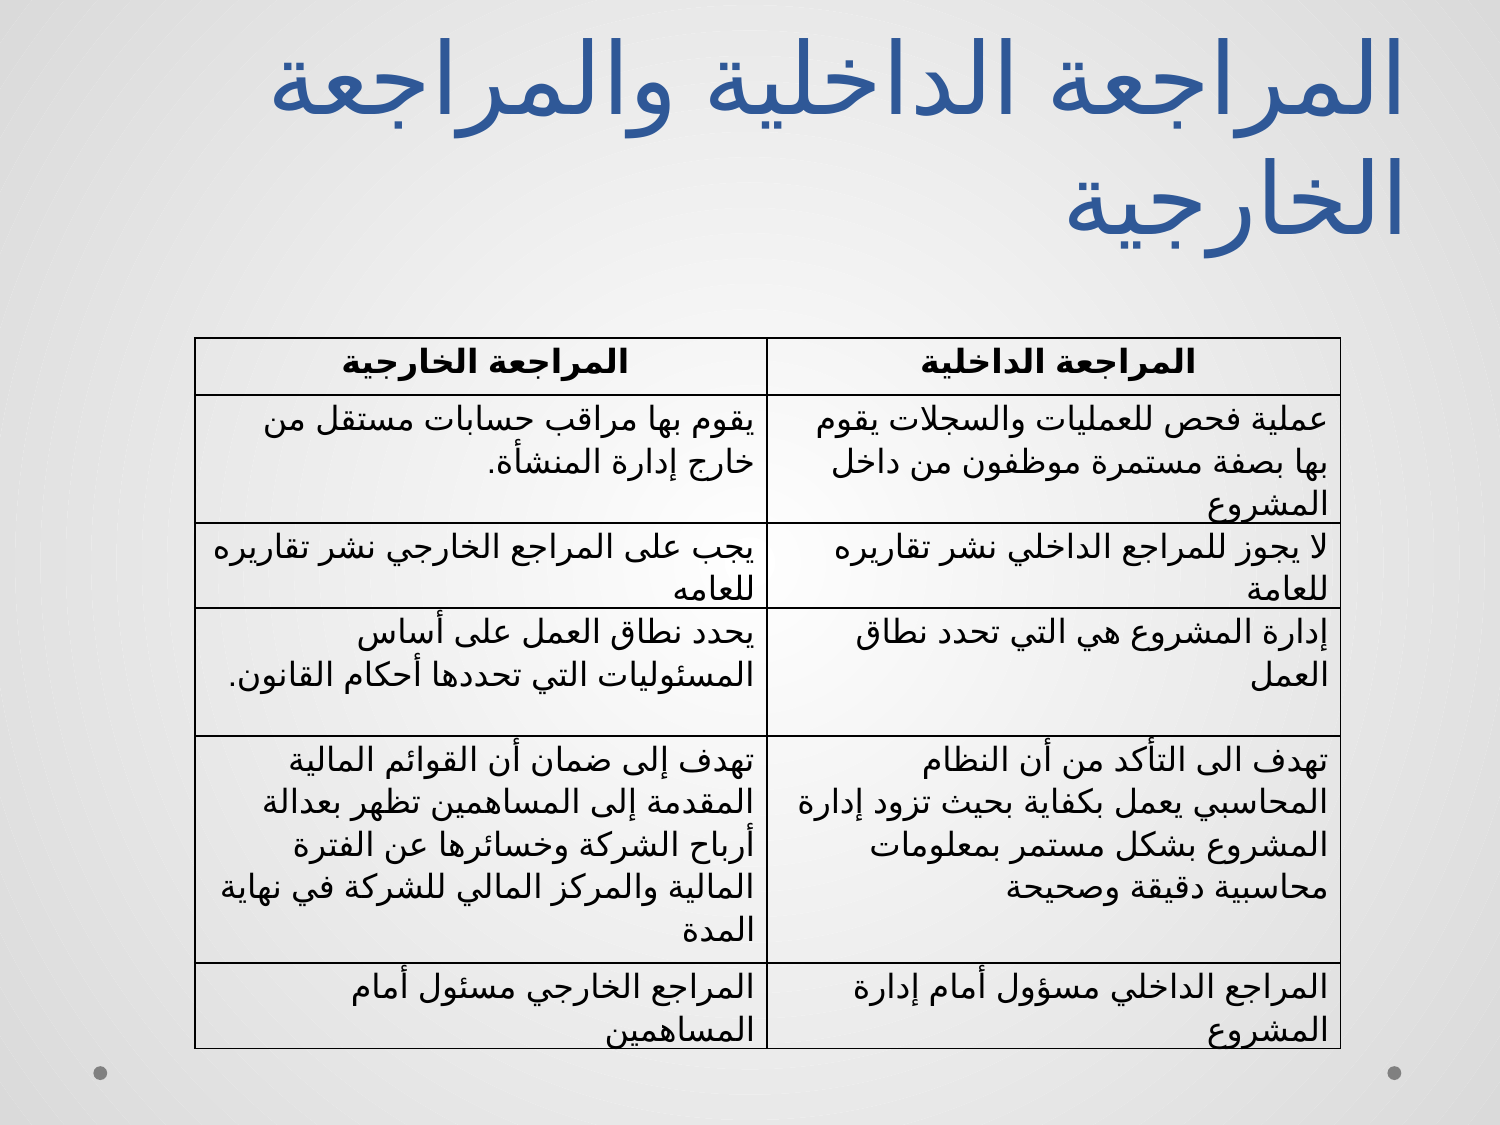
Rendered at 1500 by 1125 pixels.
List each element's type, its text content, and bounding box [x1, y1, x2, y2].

table_header المراجعة الخارجية [196, 339, 766, 394]
title المراجعة الداخلية والمراجعة الخارجية [75, 0, 1425, 263]
table_cell يحدد نطاق العمل على أساس المسئوليات التي تحددها أحكام القانون. [196, 609, 766, 735]
table_cell يقوم بها مراقب حسابات مستقل من خارج إدارة المنشأة. [196, 396, 766, 522]
table_cell إدارة المشروع هي التي تحدد نطاق العمل [768, 609, 1340, 735]
table_cell تهدف إلى ضمان أن القوائم المالية المقدمة إلى المساهمين تظهر بعدالة أرباح الشركة وخسائرها عن الفترة المالية والمركز المالي للشركة في نهاية المدة [196, 737, 766, 962]
table_cell تهدف الى التأكد من أن النظام المحاسبي يعمل بكفاية بحيث تزود إدارة المشروع بشكل مستمر بمعلومات محاسبية دقيقة وصحيحة [768, 737, 1340, 962]
table_cell المراجع الخارجي مسئول أمام المساهمين [196, 964, 766, 1048]
table_cell يجب على المراجع الخارجي نشر تقاريره للعامه [196, 524, 766, 607]
table_cell المراجع الداخلي مسؤول أمام إدارة المشروع [768, 964, 1340, 1048]
table_header المراجعة الداخلية [768, 339, 1340, 394]
table_cell لا يجوز للمراجع الداخلي نشر تقاريره للعامة [768, 524, 1340, 607]
table_cell عملية فحص للعمليات والسجلات يقوم بها بصفة مستمرة موظفون من داخل المشروع [768, 396, 1340, 522]
